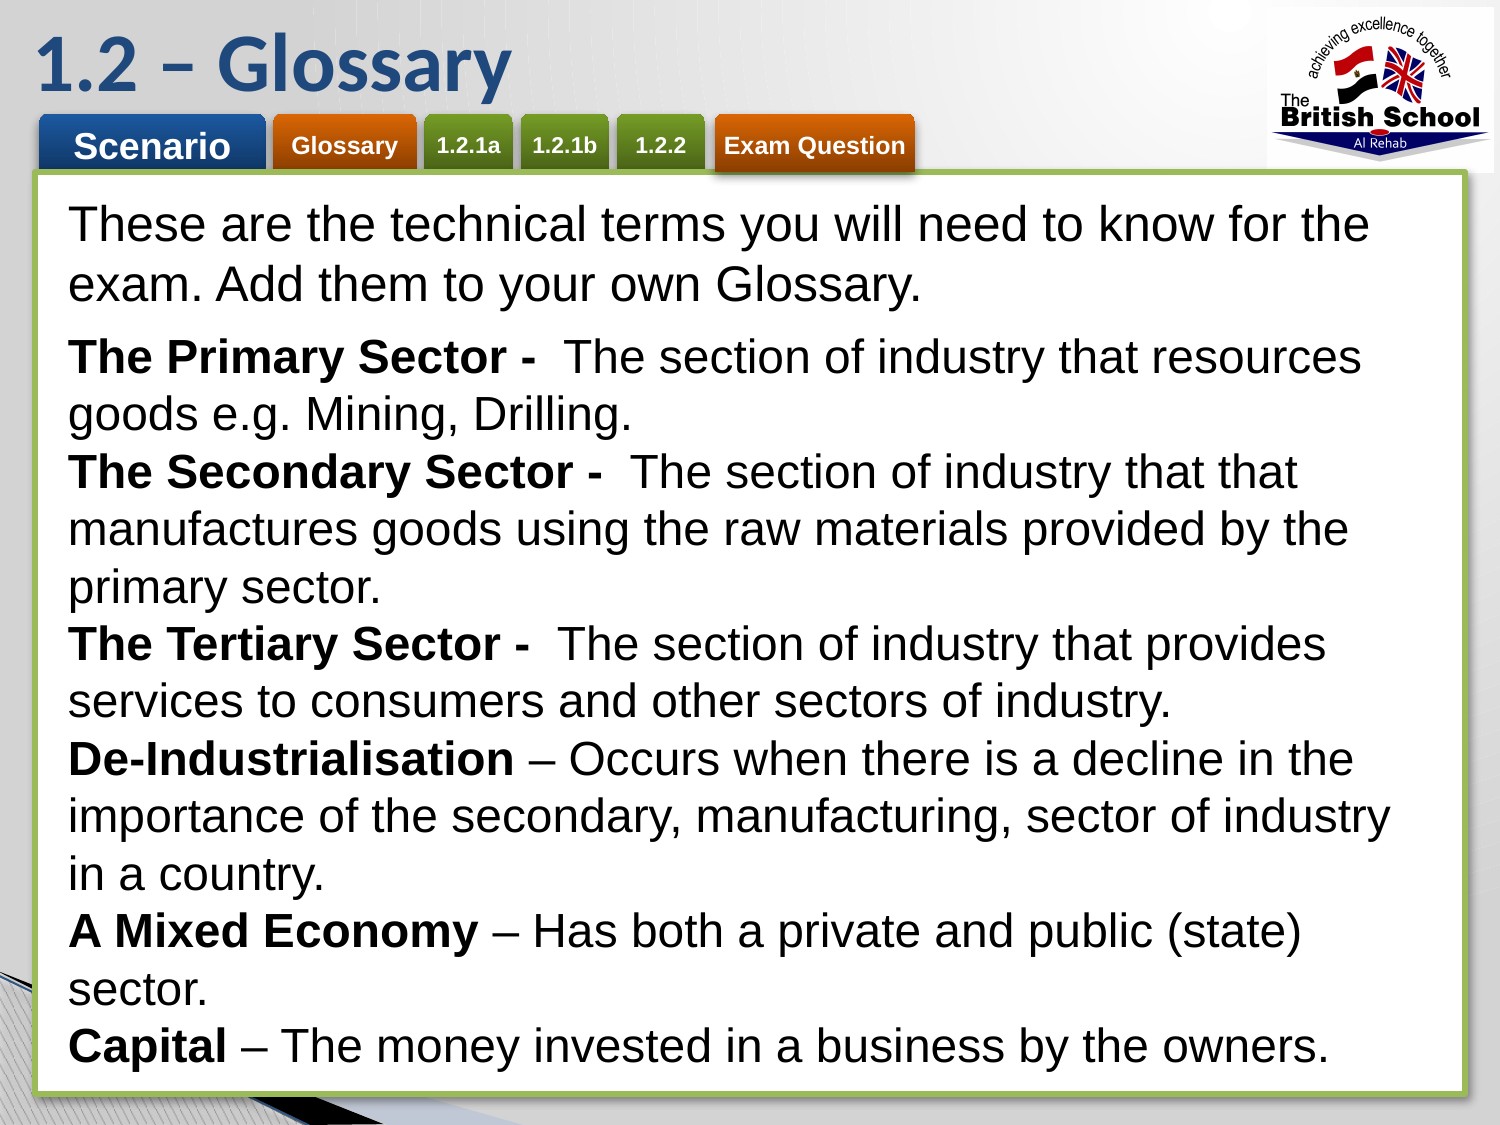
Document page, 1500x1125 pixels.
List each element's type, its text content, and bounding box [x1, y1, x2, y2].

picture [1267, 7, 1495, 173]
text_box These are the technical terms you will need to know for the exam. Add them to your own Glossary. [53, 184, 1447, 317]
title 1.2 – Glossary [17, 7, 1235, 110]
text_box The Primary Sector - The section of industry that resources goods e.g. Mining, Drilling. The Secondary Sector - The section of industry that that manufactures goods using the raw materials provided by the primary sector. The Tertiary Sector - The section of industry that provides services to consumers and other sectors of industry. De-Industrialisation – Occurs when there is a decline in the importance of the secondary, manufacturing, sector of industry in a country. A Mixed Economy – Has both a private and public (state) sector. Capital – The money invested in a business by the owners. [53, 317, 1447, 1080]
picture [281, 1114, 303, 1125]
